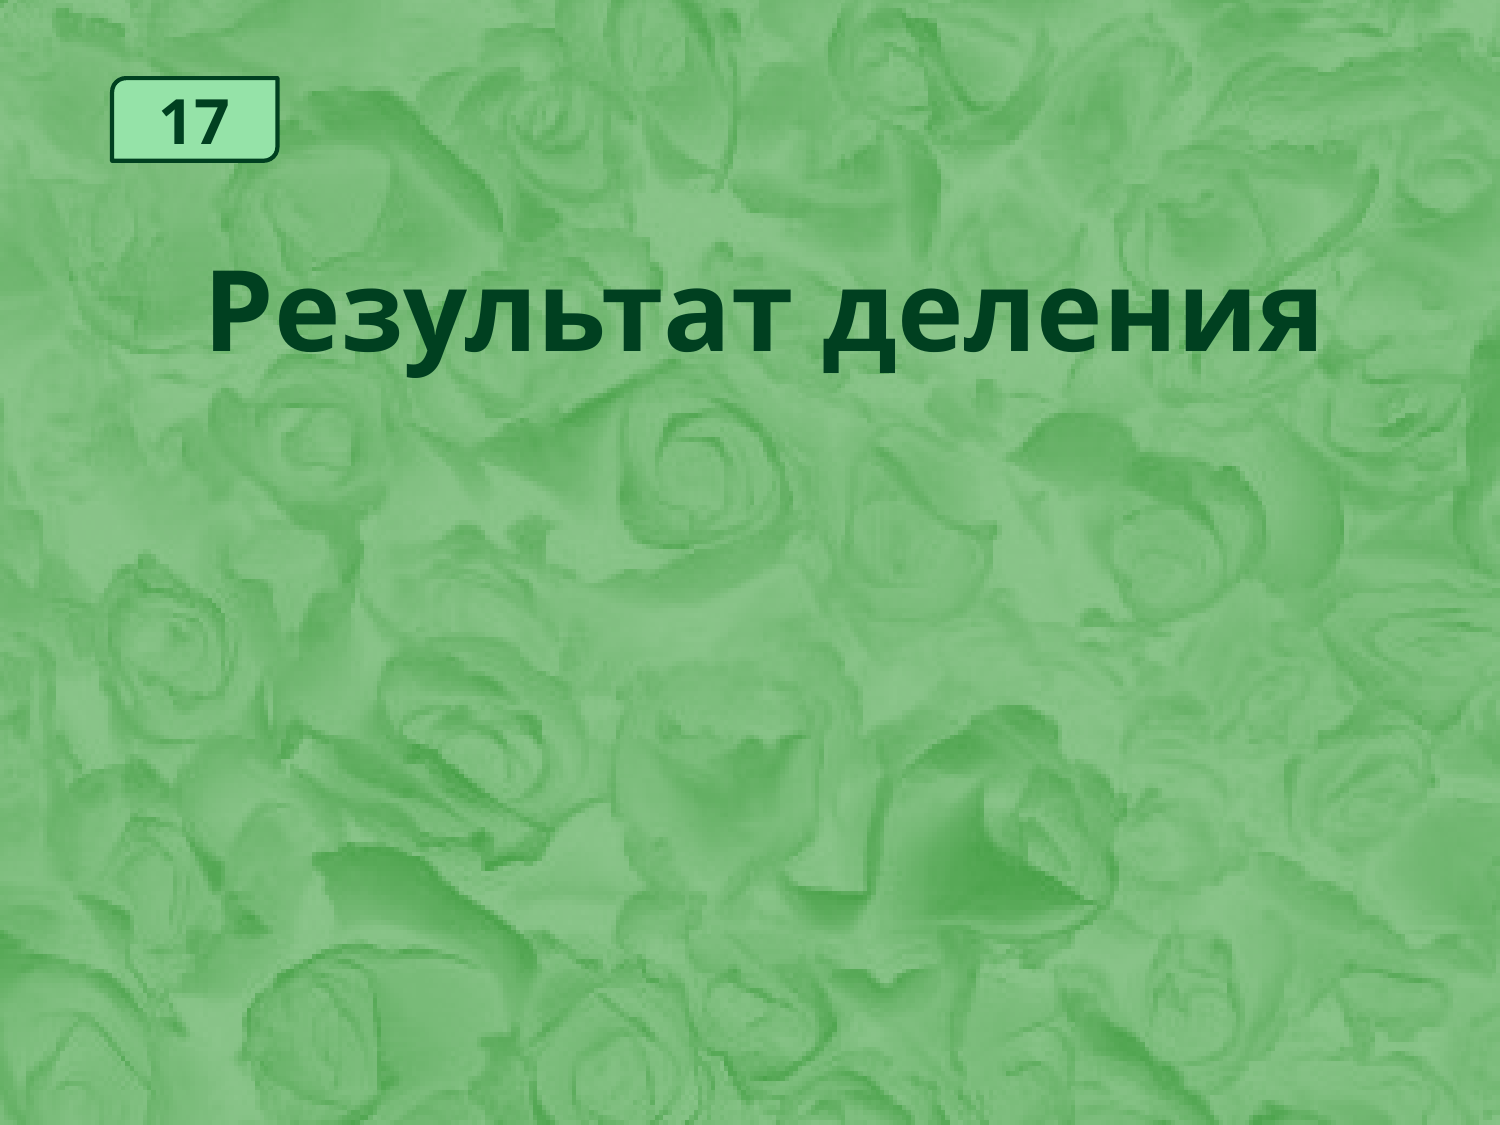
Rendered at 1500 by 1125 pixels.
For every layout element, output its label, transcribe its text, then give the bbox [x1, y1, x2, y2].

text_box 17 [109, 76, 280, 163]
text_box Результат деления [135, 231, 1424, 382]
